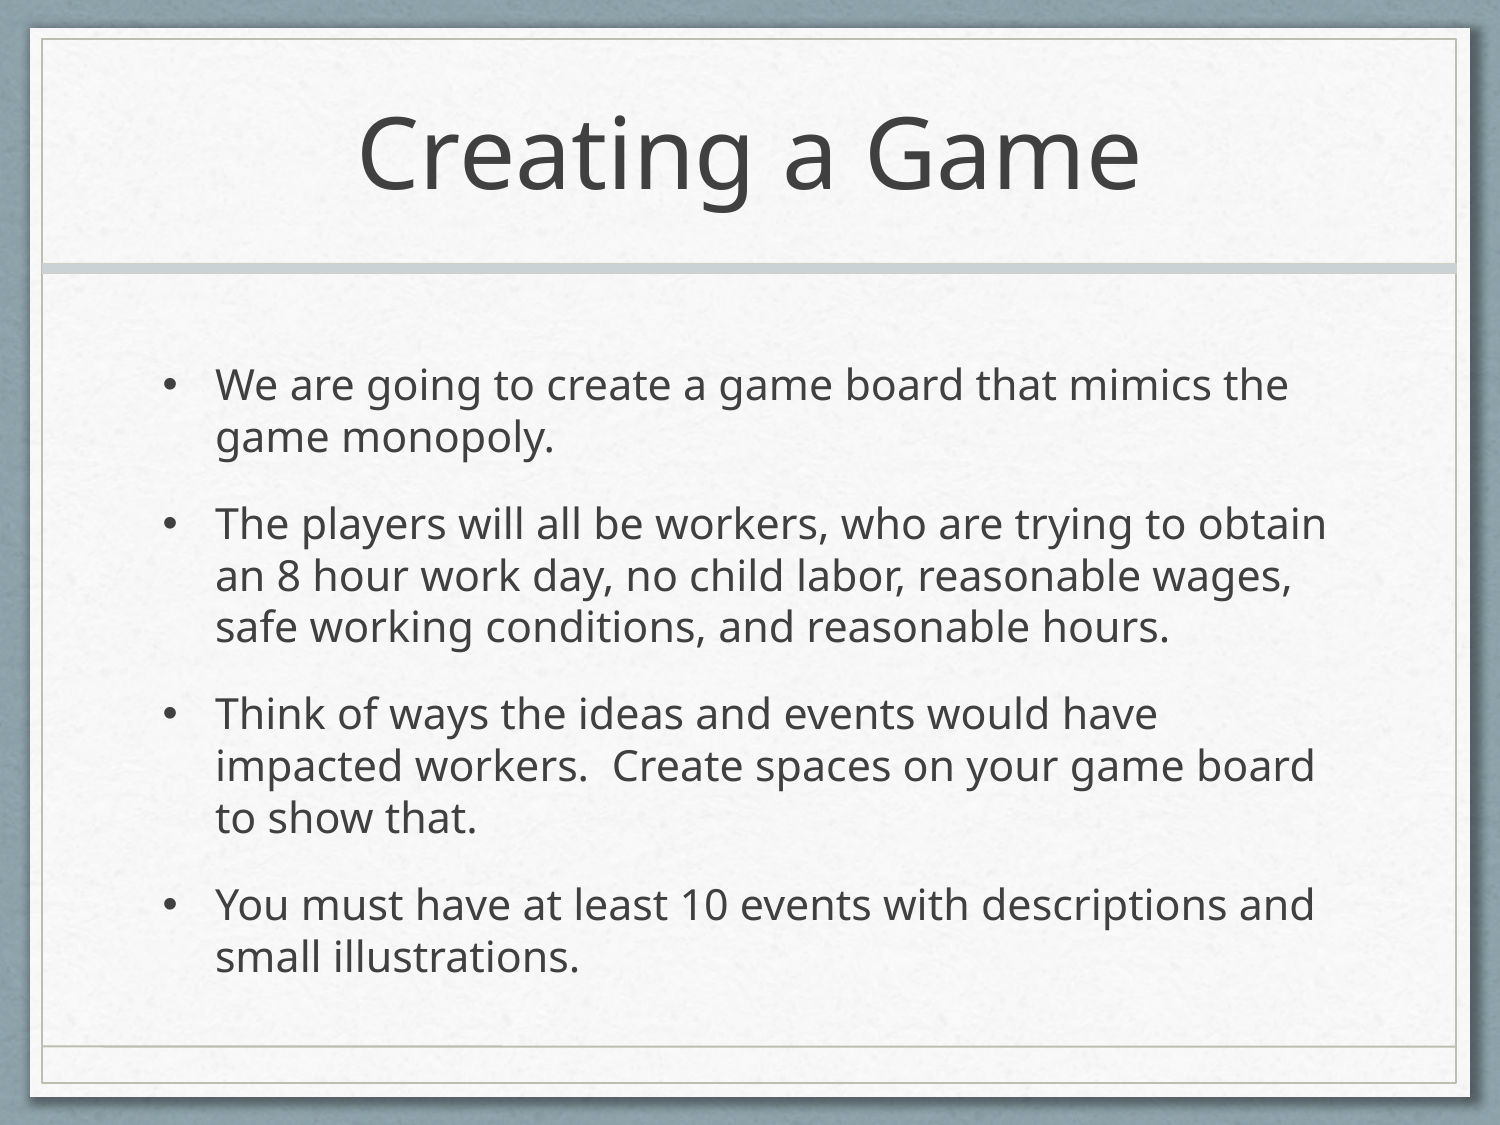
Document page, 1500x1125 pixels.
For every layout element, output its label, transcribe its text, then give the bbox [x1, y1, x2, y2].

list We are going to create a game board that mimics the game monopoly. The players will all be workers, who are trying to obtain an 8 hour work day, no child labor, reasonable wages, safe working conditions, and reasonable hours. Think of ways the ideas and events would have impacted workers. Create spaces on your game board to show that. You must have at least 10 events with descriptions and small illustrations. [147, 350, 1353, 995]
picture [30, 28, 1470, 1097]
title Creating a Game [147, 40, 1353, 260]
